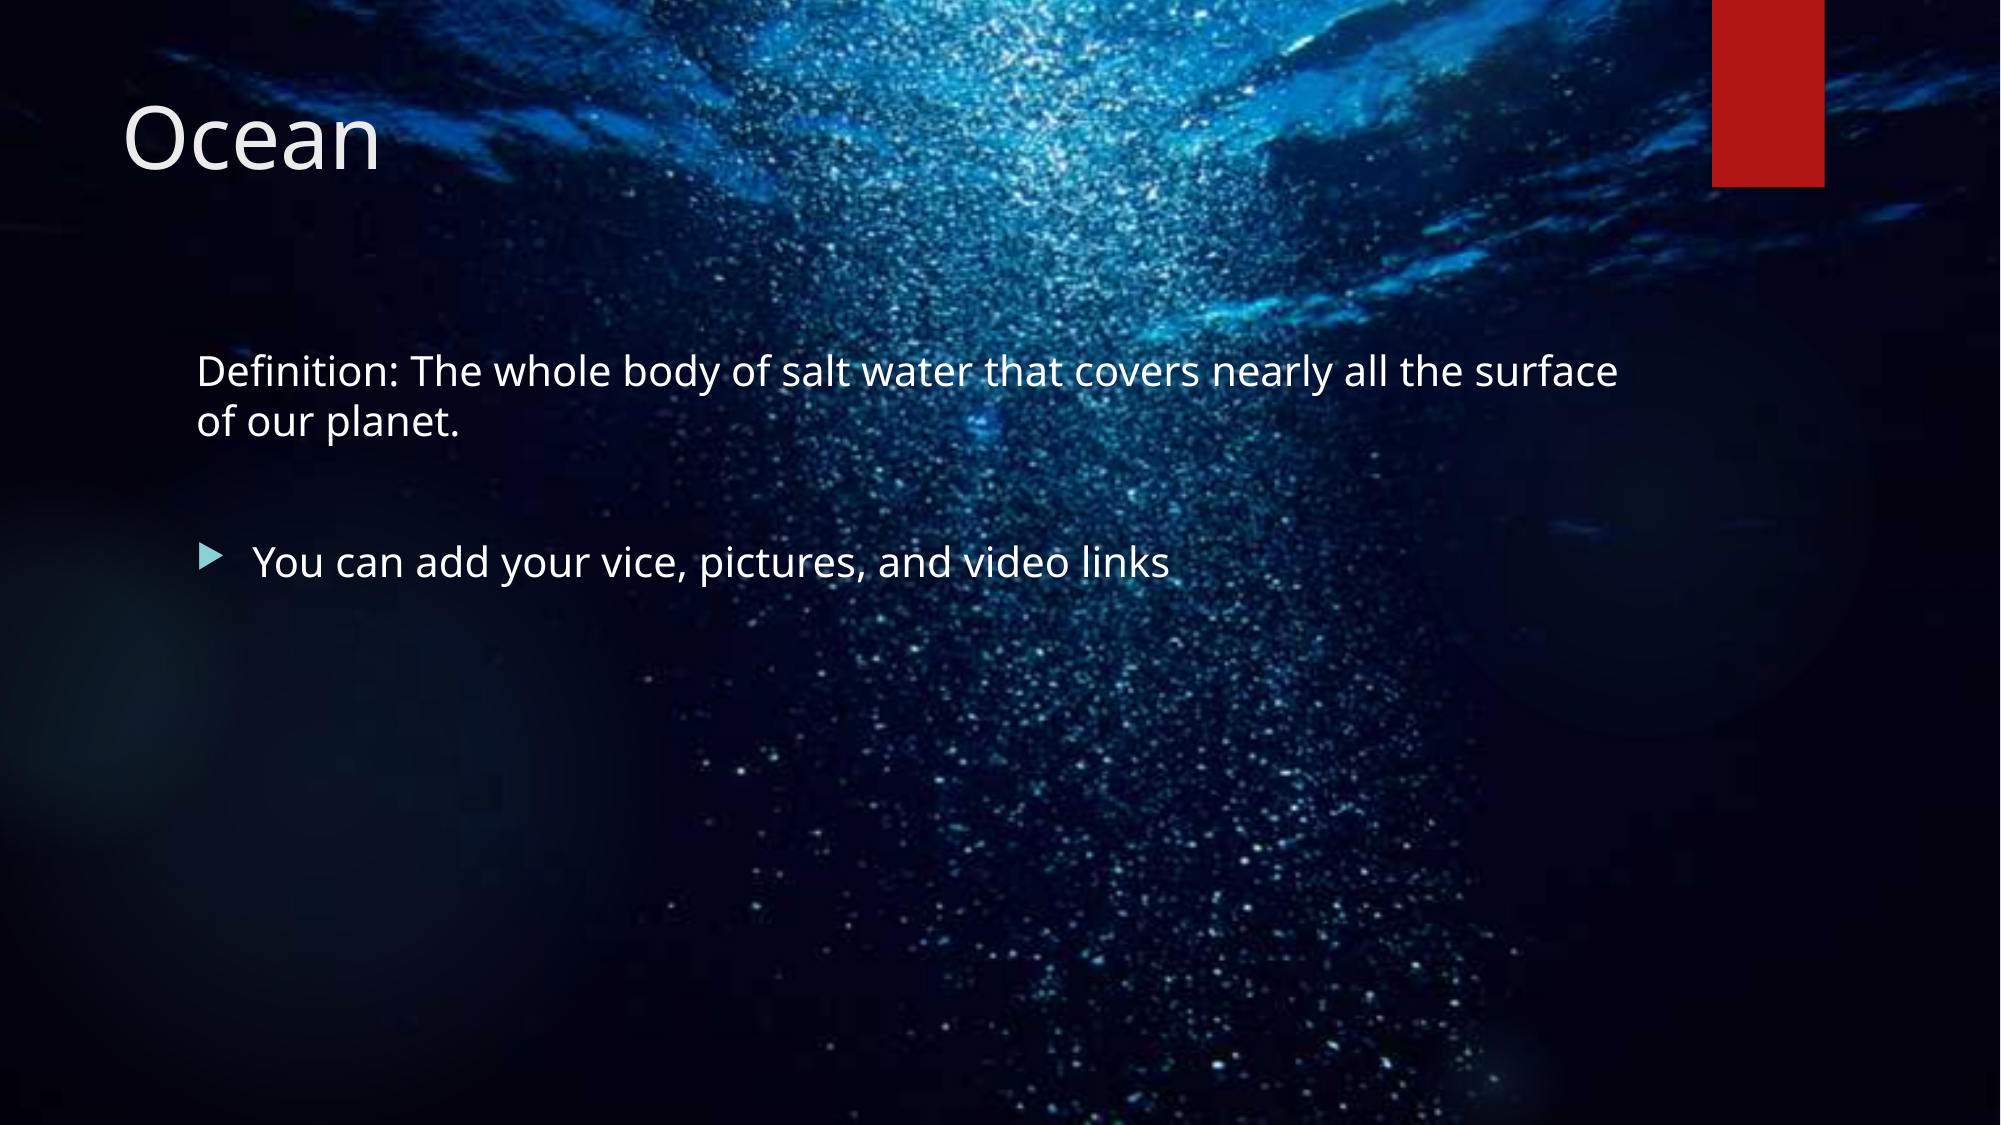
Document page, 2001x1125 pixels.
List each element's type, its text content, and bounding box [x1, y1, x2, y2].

picture [910, 0, 918, 6]
list Definition: The whole body of salt water that covers nearly all the surface of our planet. You can add your vice, pictures, and video links [181, 336, 1649, 1025]
picture [0, 0, 2001, 1125]
title Ocean [106, 74, 1649, 304]
